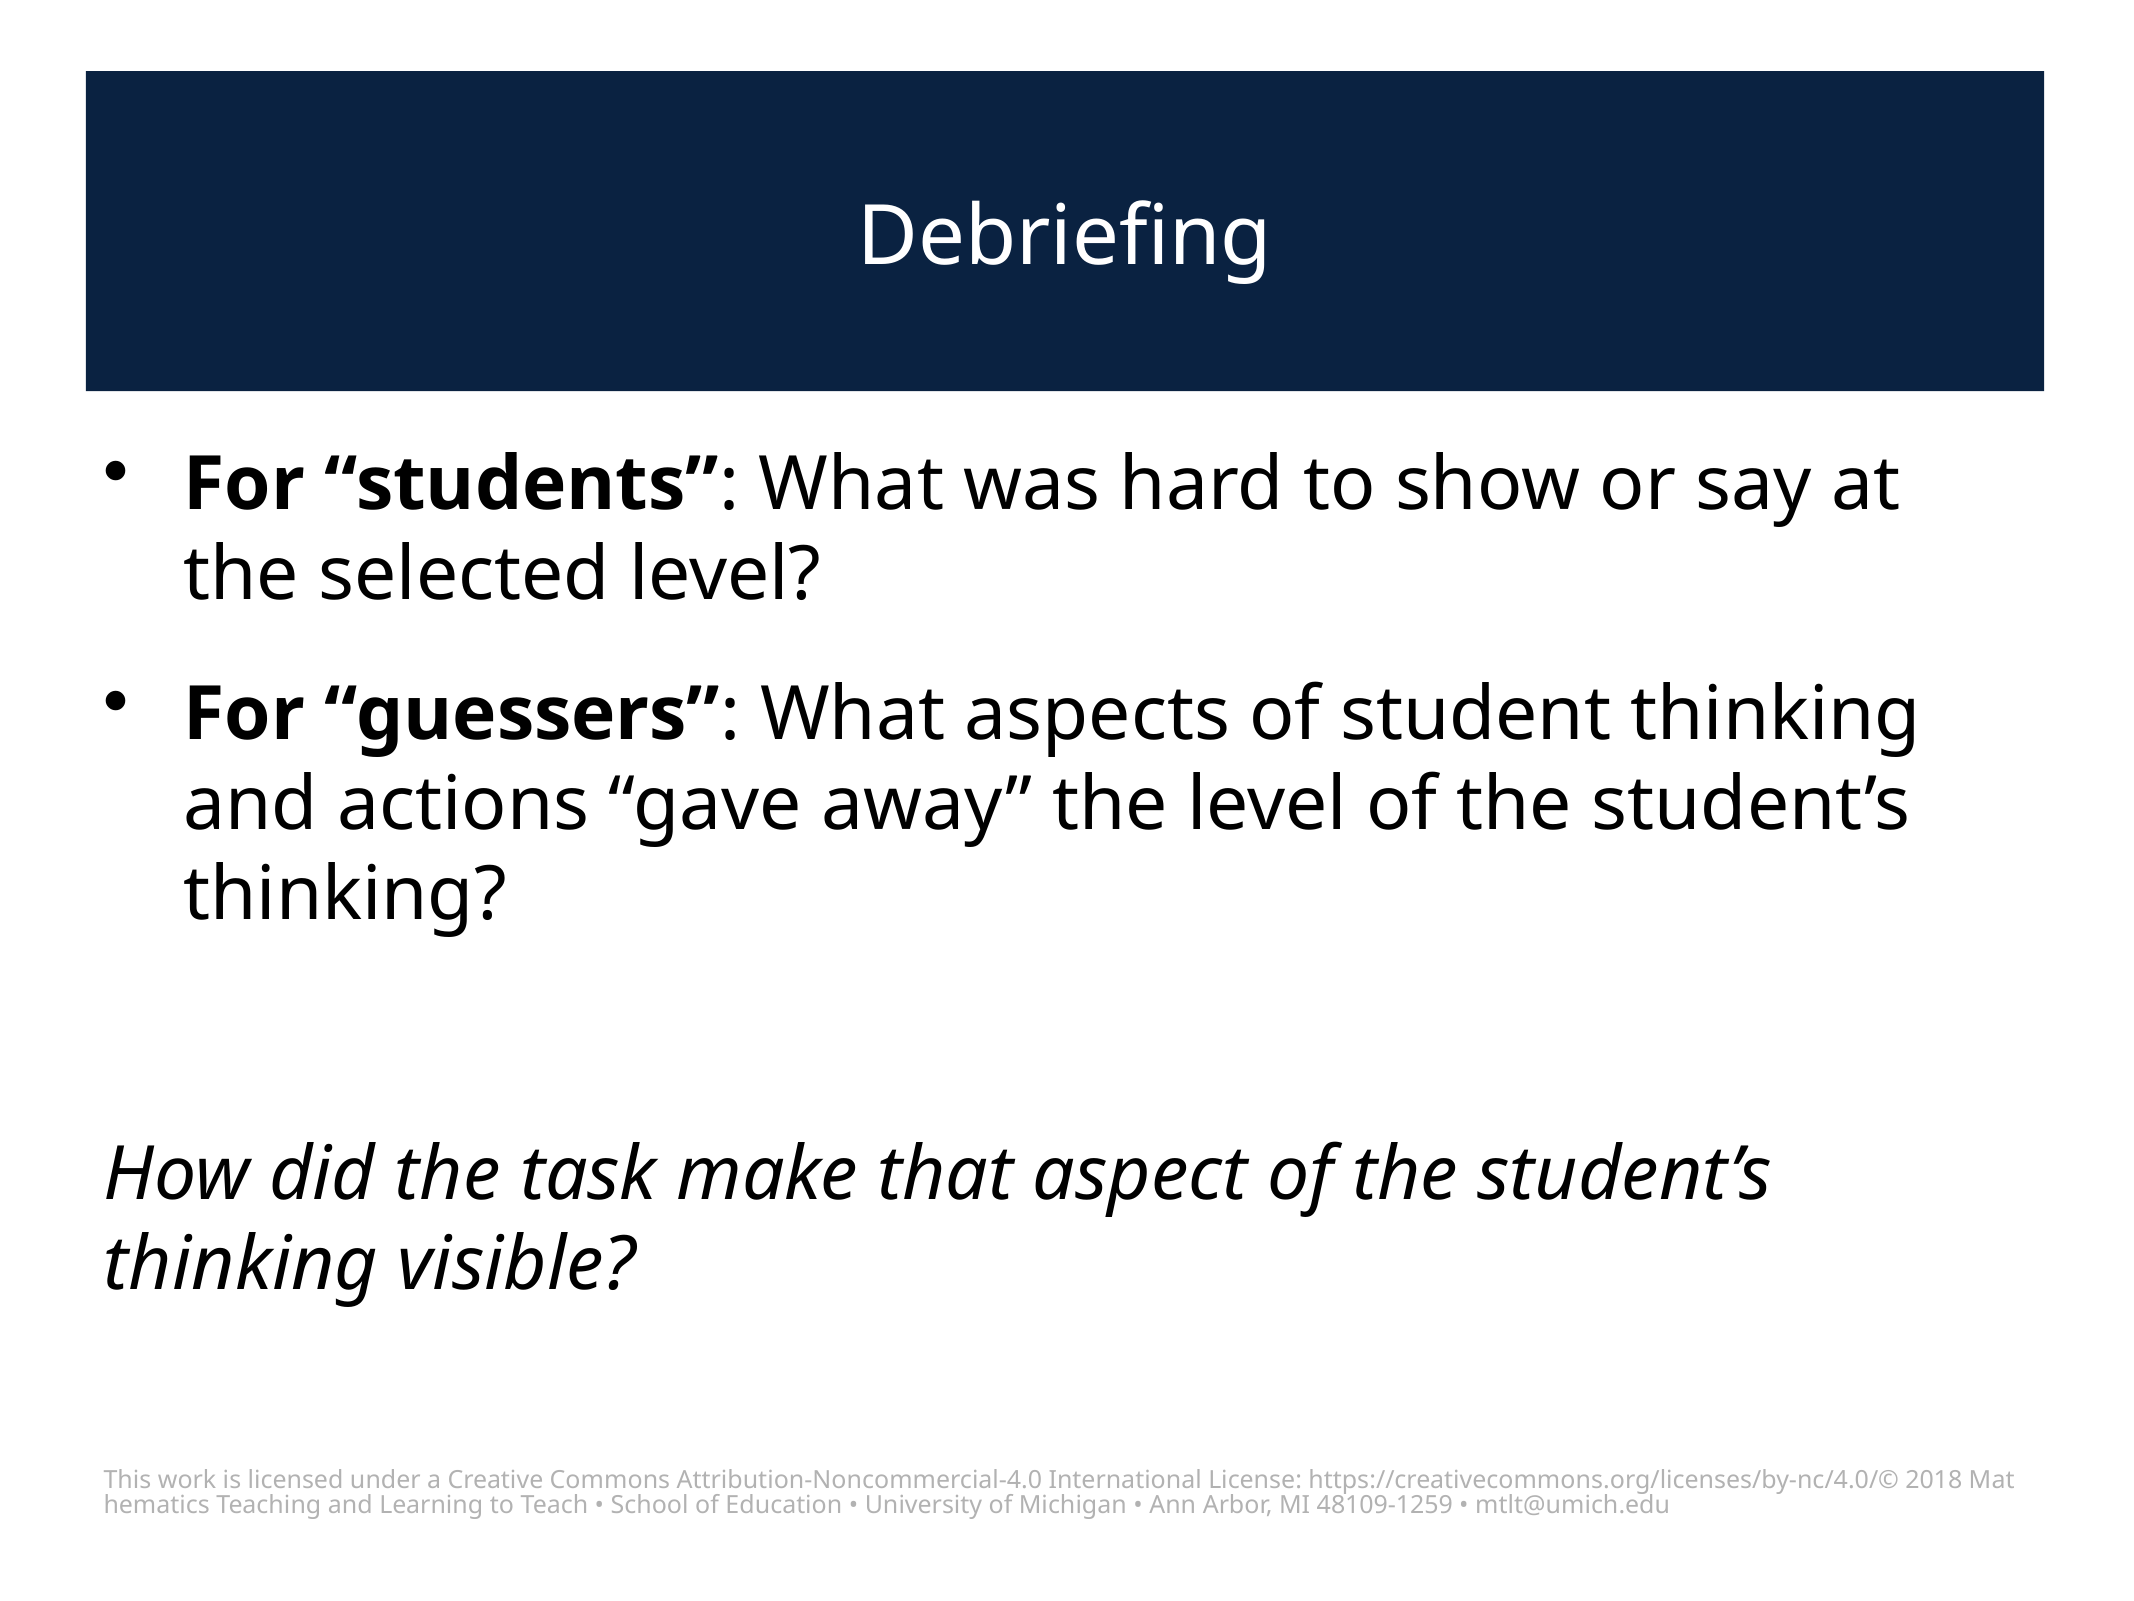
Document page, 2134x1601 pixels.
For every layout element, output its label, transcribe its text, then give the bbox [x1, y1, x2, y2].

title Debriefing [85, 71, 2045, 392]
list For “students”: What was hard to show or say at the selected level? For “guessers”: What aspects of student thinking and actions “gave away” the level of the student’s thinking? How did the task make that aspect of the student’s thinking visible? [88, 426, 2045, 1430]
footer This work is licensed under a Creative Commons Attribution-Noncommercial-4.0 International License: https://creativecommons.org/licenses/by-nc/4.0/ © 2018 Mathematics Teaching and Learning to Teach • School of Education • University of Michigan • Ann Arbor, MI 48109-1259 • mtlt@umich.edu [88, 1436, 2045, 1524]
